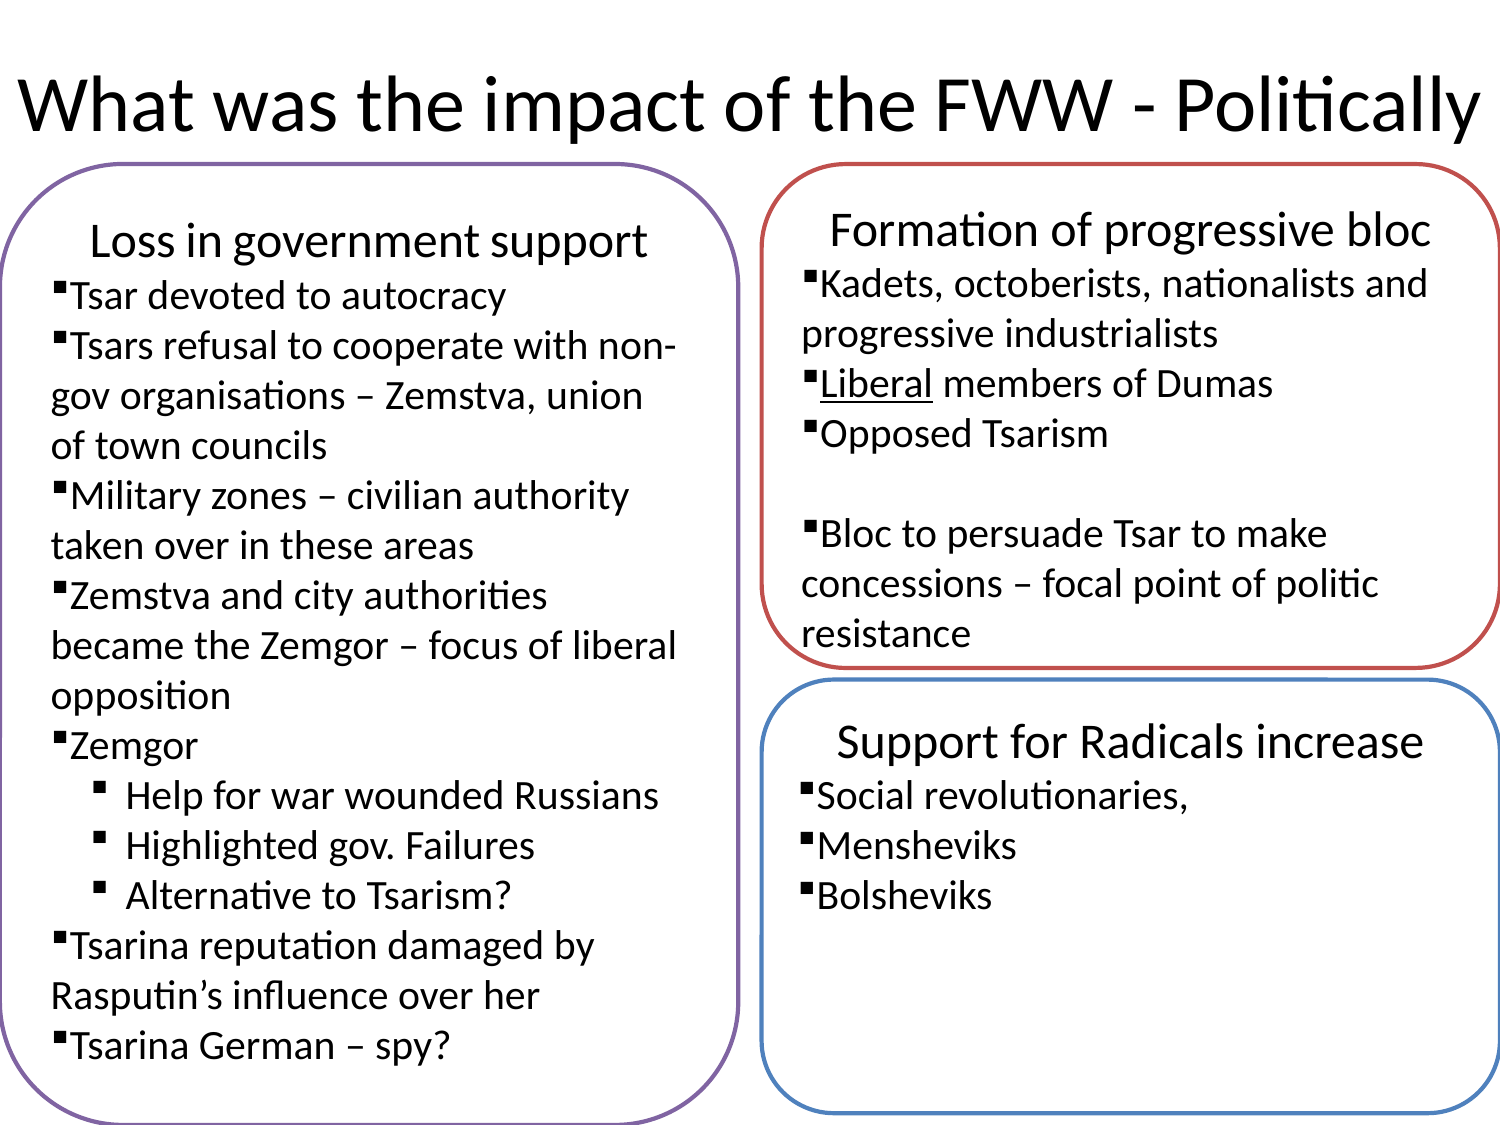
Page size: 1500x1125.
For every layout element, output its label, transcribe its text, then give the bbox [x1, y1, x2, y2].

text_box Support for Radicals increase Social revolutionaries, Mensheviks Bolsheviks [759, 677, 1500, 1116]
title What was the impact of the FWW - Politically [0, 0, 1500, 200]
text_box Loss in government support Tsar devoted to autocracy Tsars refusal to cooperate with non-gov organisations – Zemstva, union of town councils Military zones – civilian authority taken over in these areas Zemstva and city authorities became the Zemgor – focus of liberal opposition Zemgor Help for war wounded Russians Highlighted gov. Failures Alternative to Tsarism? Tsarina reputation damaged by Rasputin’s influence over her Tsarina German – spy? [0, 161, 741, 1125]
text_box Formation of progressive bloc Kadets, octoberists, nationalists and progressive industrialists Liberal members of Dumas Opposed Tsarism Bloc to persuade Tsar to make concessions – focal point of politic resistance [759, 161, 1500, 671]
